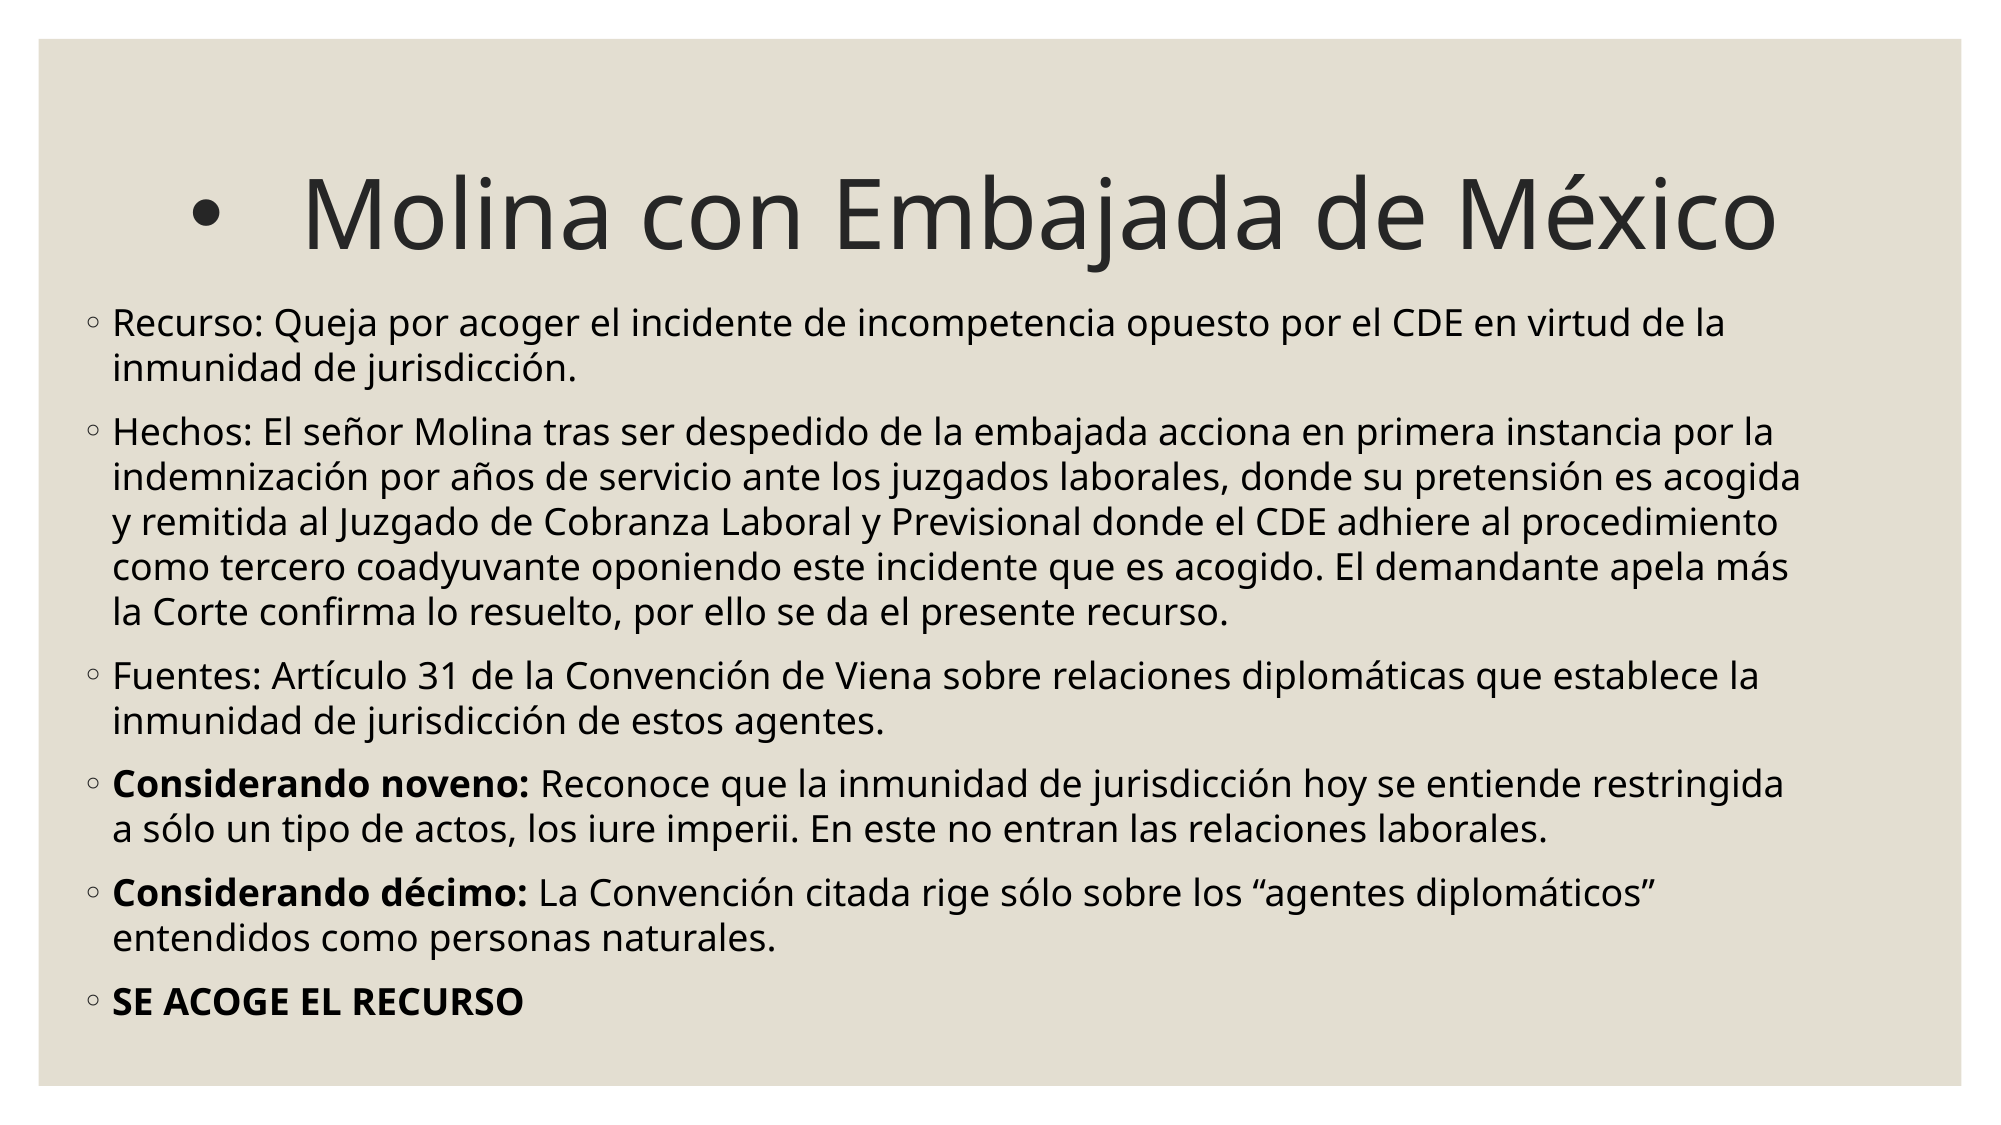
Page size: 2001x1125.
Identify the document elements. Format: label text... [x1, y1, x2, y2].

list Recurso: Queja por acoger el incidente de incompetencia opuesto por el CDE en virtud de la inmunidad de jurisdicción. Hechos: El señor Molina tras ser despedido de la embajada acciona en primera instancia por la indemnización por años de servicio ante los juzgados laborales, donde su pretensión es acogida y remitida al Juzgado de Cobranza Laboral y Previsional donde el CDE adhiere al procedimiento como tercero coadyuvante oponiendo este incidente que es acogido. El demandante apela más la Corte confirma lo resuelto, por ello se da el presente recurso. Fuentes: Artículo 31 de la Convención de Viena sobre relaciones diplomáticas que establece la inmunidad de jurisdicción de estos agentes. Considerando noveno: Reconoce que la inmunidad de jurisdicción hoy se entiende restringida a sólo un tipo de actos, los iure imperii. En este no entran las relaciones laborales. Considerando décimo: La Convención citada rige sólo sobre los “agentes diplomáticos” entendidos como personas naturales. SE ACOGE EL RECURSO [67, 291, 1825, 1038]
title Molina con Embajada de México [174, 105, 1825, 291]
